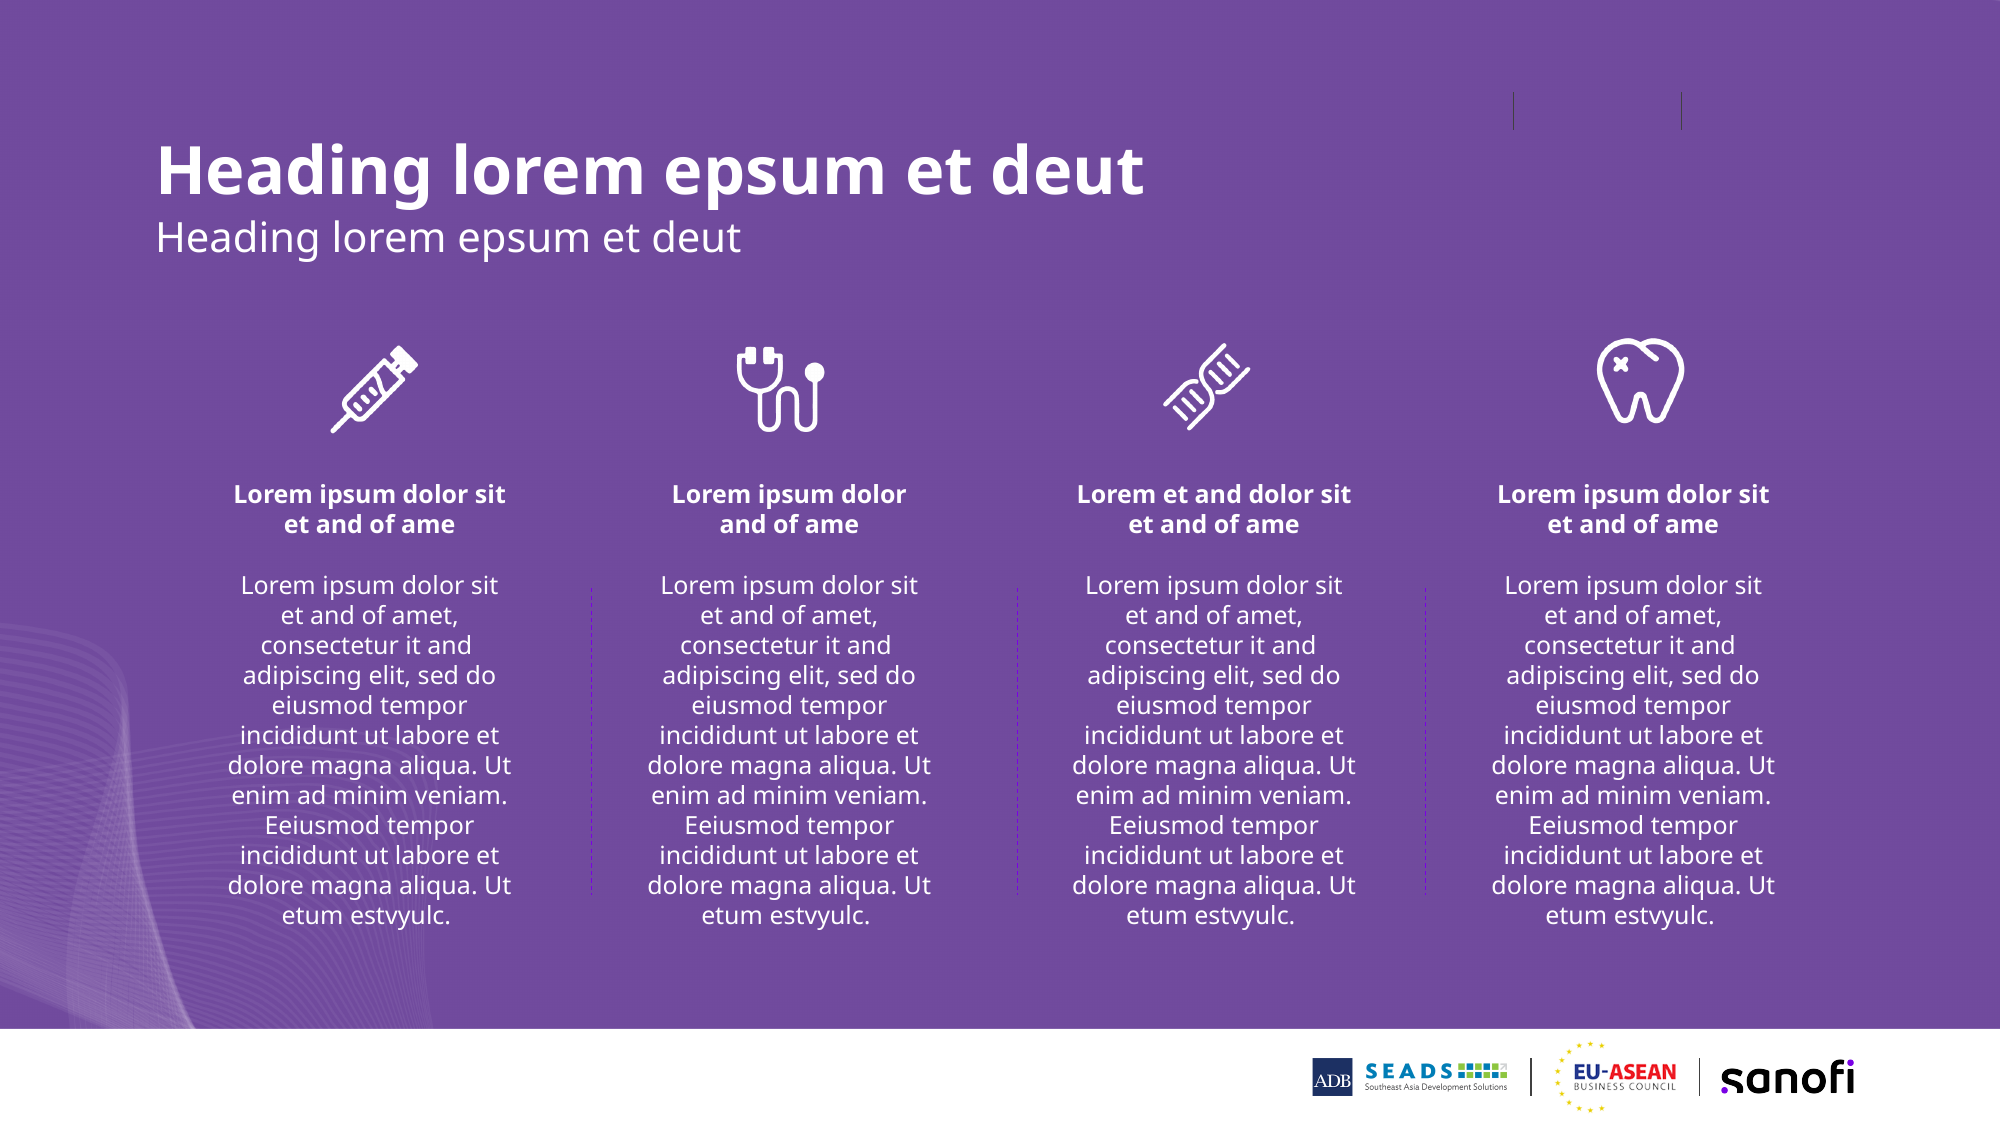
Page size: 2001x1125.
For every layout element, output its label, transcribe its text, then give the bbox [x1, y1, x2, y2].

text_box Heading lorem epsum et deut [140, 120, 1478, 216]
picture [1312, 1058, 1507, 1096]
text_box Lorem ipsum dolor sit et and of amet, consectetur it and adipiscing elit, sed do eiusmod tempor incididunt ut labore et dolore magna aliqua. Ut enim ad minim veniam. Eeiusmod tempor incididunt ut labore et dolore magna aliqua. Ut etum estvyulc. [1056, 562, 1372, 937]
picture [0, 0, 2000, 1028]
text_box Lorem et and dolor sit et and of ame [1056, 471, 1372, 546]
text_box Heading lorem epsum et deut [140, 202, 1252, 268]
text_box Lorem ipsum dolor and of ame [631, 471, 948, 546]
text_box Lorem ipsum dolor sit et and of amet, consectetur it and adipiscing elit, sed do eiusmod tempor incididunt ut labore et dolore magna aliqua. Ut enim ad minim veniam. Eeiusmod tempor incididunt ut labore et dolore magna aliqua. Ut etum estvyulc. [212, 562, 528, 937]
text_box Lorem ipsum dolor sit et and of ame [212, 471, 528, 546]
picture [1696, 1034, 1879, 1119]
text_box Lorem ipsum dolor sit et and of amet, consectetur it and adipiscing elit, sed do eiusmod tempor incididunt ut labore et dolore magna aliqua. Ut enim ad minim veniam. Eeiusmod tempor incididunt ut labore et dolore magna aliqua. Ut etum estvyulc. [1475, 562, 1792, 937]
text_box Lorem ipsum dolor sit et and of ame [1475, 471, 1792, 546]
picture [1554, 1040, 1676, 1114]
text_box Lorem ipsum dolor sit et and of amet, consectetur it and adipiscing elit, sed do eiusmod tempor incididunt ut labore et dolore magna aliqua. Ut enim ad minim veniam. Eeiusmod tempor incididunt ut labore et dolore magna aliqua. Ut etum estvyulc. [631, 562, 948, 937]
